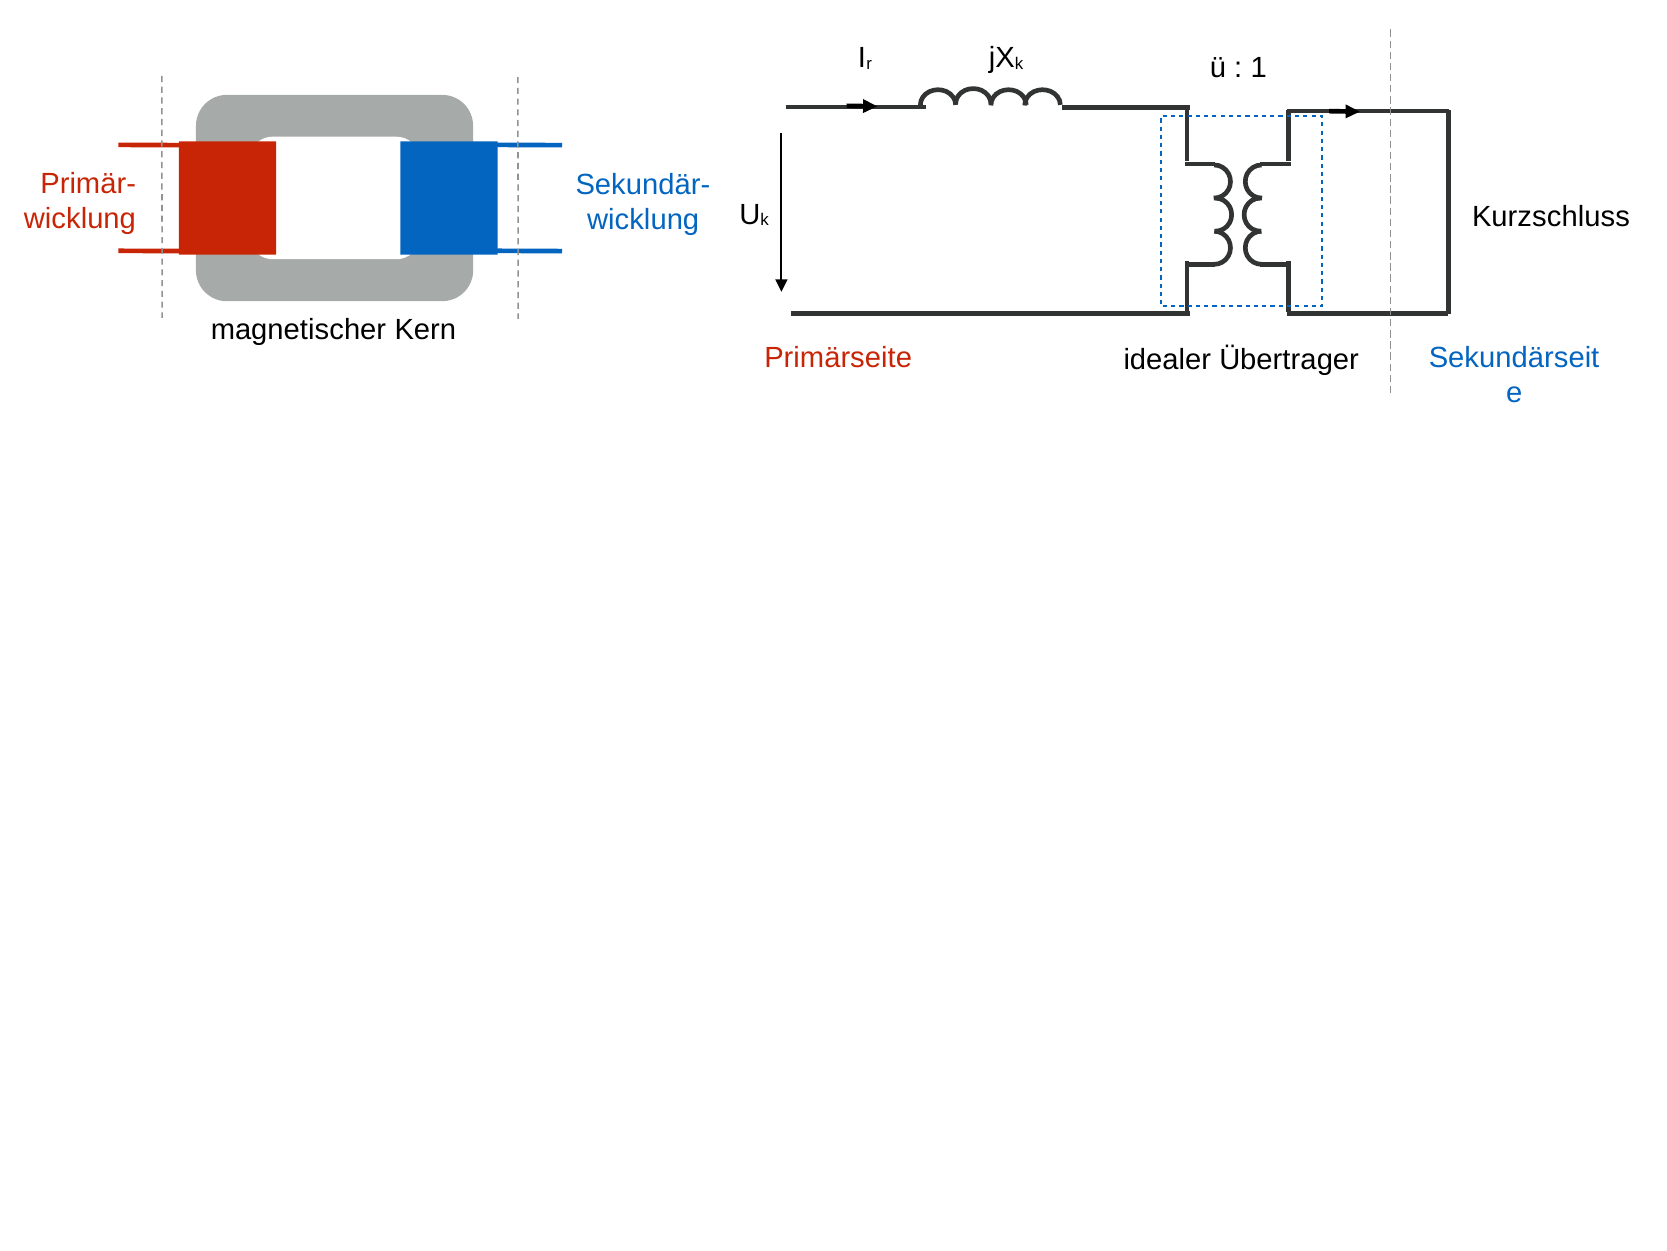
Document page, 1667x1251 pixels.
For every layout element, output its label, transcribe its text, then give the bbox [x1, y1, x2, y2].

text_box [777, 238, 788, 292]
text_box ü : 1 [1193, 40, 1284, 91]
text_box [0, 75, 768, 351]
text_box idealer Übertrager [1106, 332, 1376, 379]
text_box [1330, 105, 1360, 118]
text_box Primärseite [735, 330, 928, 381]
text_box Sekundärseite [1405, 330, 1623, 381]
text_box jXk [961, 30, 1052, 81]
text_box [920, 88, 1061, 106]
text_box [1160, 110, 1323, 313]
text_box Kurzschluss [1455, 189, 1648, 235]
text_box Uk [777, 186, 794, 238]
text_box Ir [832, 30, 898, 82]
text_box [846, 99, 878, 113]
